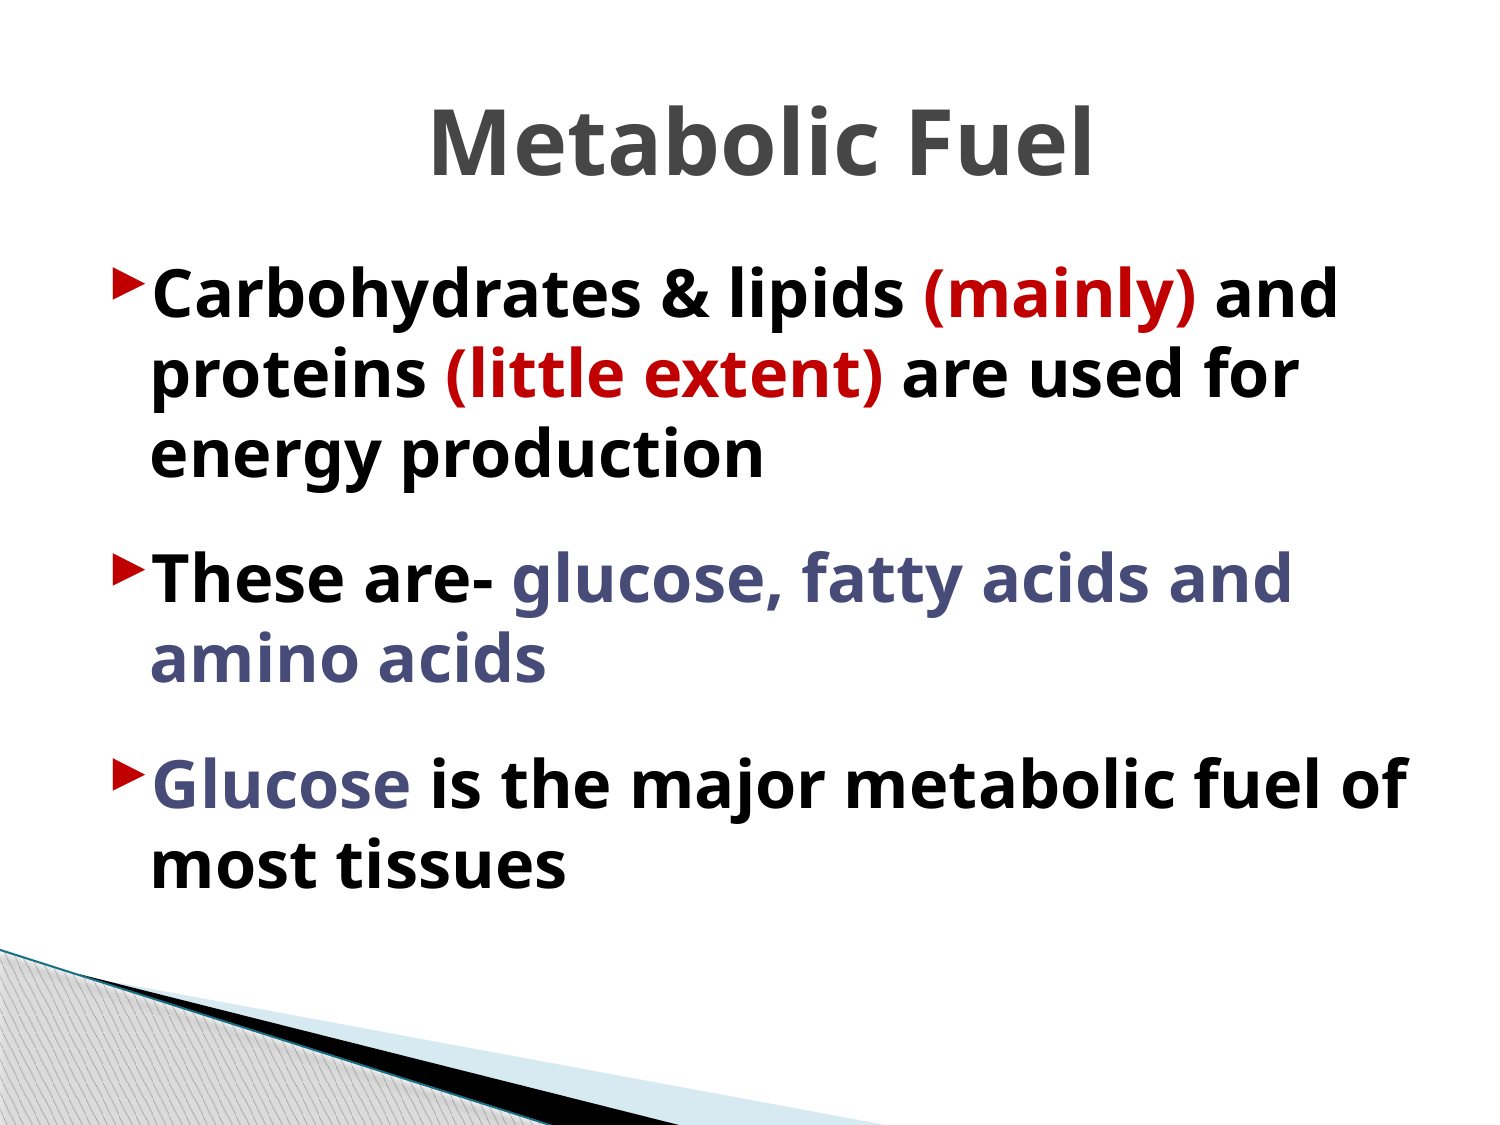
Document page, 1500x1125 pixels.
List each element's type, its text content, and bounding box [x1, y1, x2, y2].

title Metabolic Fuel [75, 45, 1425, 233]
list Carbohydrates & lipids (mainly) and proteins (little extent) are used for energy production These are- glucose, fatty acids and amino acids Glucose is the major metabolic fuel of most tissues [74, 242, 1426, 986]
